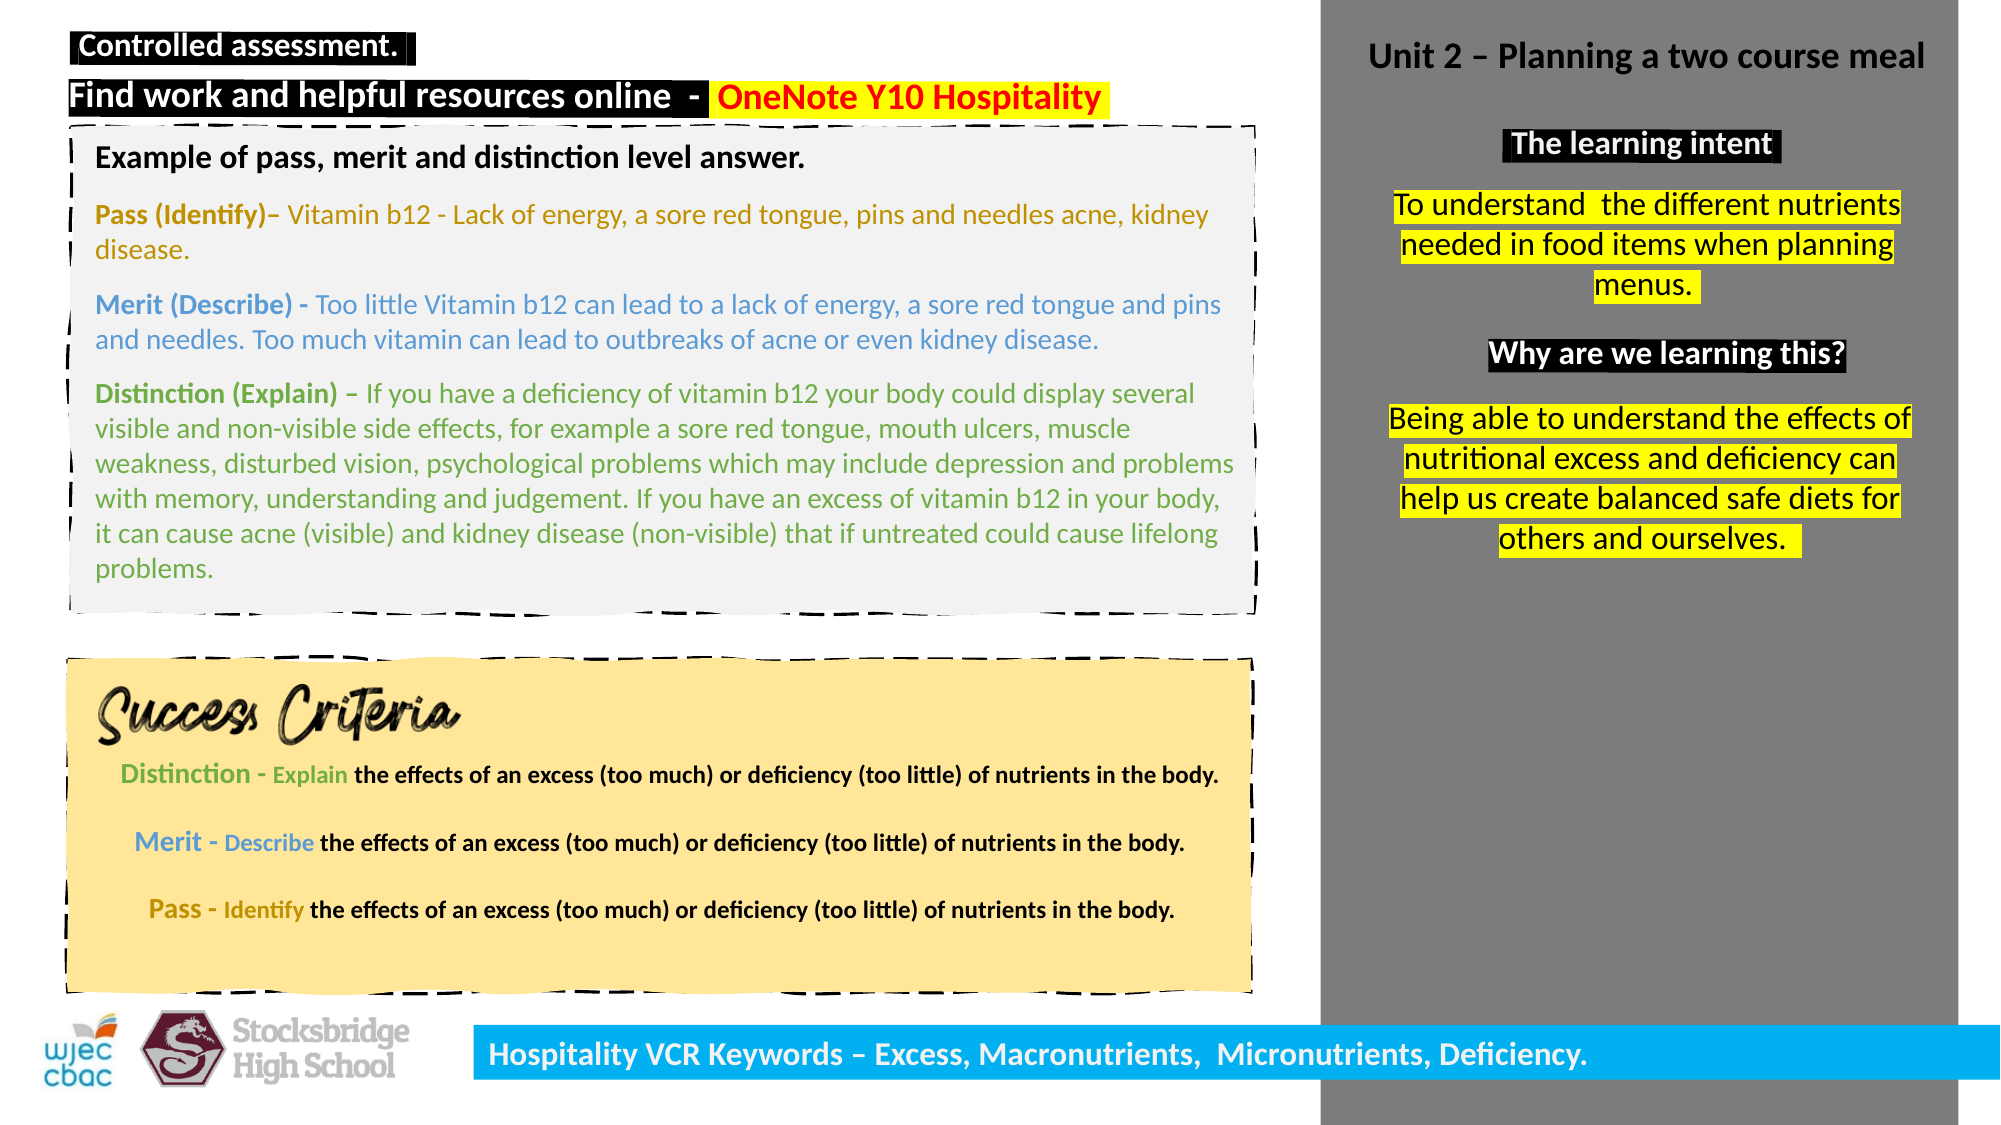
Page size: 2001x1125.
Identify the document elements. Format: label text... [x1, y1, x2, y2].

text_box Pass - Identify the effects of an excess (too much) or deficiency (too little) of nutrients in the body. [119, 882, 1213, 932]
text_box To understand the different nutrients needed in food items when planning menus. [1344, 174, 1951, 310]
text_box .Controlled assessment. . [55, 15, 431, 63]
text_box Example of pass, merit and distinction level answer. Pass (Identify)– Vitamin b12 - Lack of energy, a sore red tongue, pins and needles acne, kidney disease. Merit (Describe) - Too little Vitamin b12 can lead to a lack of energy, a sore red tongue and pins and needles. Too much vitamin can lead to outbreaks of acne or even kidney disease. Distinction (Explain) – If you have a deficiency of vitamin b12 your body could display several visible and non-visible side effects, for example a sore red tongue, mouth ulcers, muscle weakness, disturbed vision, psychological problems which may include depression and problems with memory, understanding and judgement. If you have an excess of vitamin b12 in your body, it can cause acne (visible) and kidney disease (non-visible) that if untreated could cause lifelong problems. [80, 127, 1253, 692]
text_box Being able to understand the effects of nutritional excess and deficiency can help us create balanced safe diets for others and ourselves. [1368, 388, 1933, 564]
text_box [1253, 577, 1258, 615]
text_box [462, 692, 1255, 746]
text_box [1254, 534, 1258, 551]
text_box [64, 658, 1254, 996]
text_box [66, 124, 292, 615]
text_box Unit 2 – Planning a two course meal [1352, 23, 1951, 84]
picture [97, 683, 462, 746]
picture [40, 1011, 120, 1091]
picture [137, 1006, 416, 1091]
text_box Distinction - Explain the effects of an excess (too much) or deficiency (too little) of nutrients in the body. [94, 746, 1253, 797]
text_box [1320, 0, 1959, 1024]
text_box .The learning intent. [1488, 113, 1796, 169]
text_box Find work and helpful resources online - OneNote Y10 Hospitality [53, 62, 1126, 126]
text_box [1249, 125, 1257, 528]
text_box Why are we learning this? [1473, 323, 1862, 379]
text_box [1320, 1080, 1959, 1125]
text_box Hospitality VCR Keywords – Excess, Macronutrients, Micronutrients, Deficiency. [473, 1024, 2000, 1080]
text_box Merit - Describe the effects of an excess (too much) or deficiency (too little) of nutrients in the body. [84, 814, 1243, 865]
